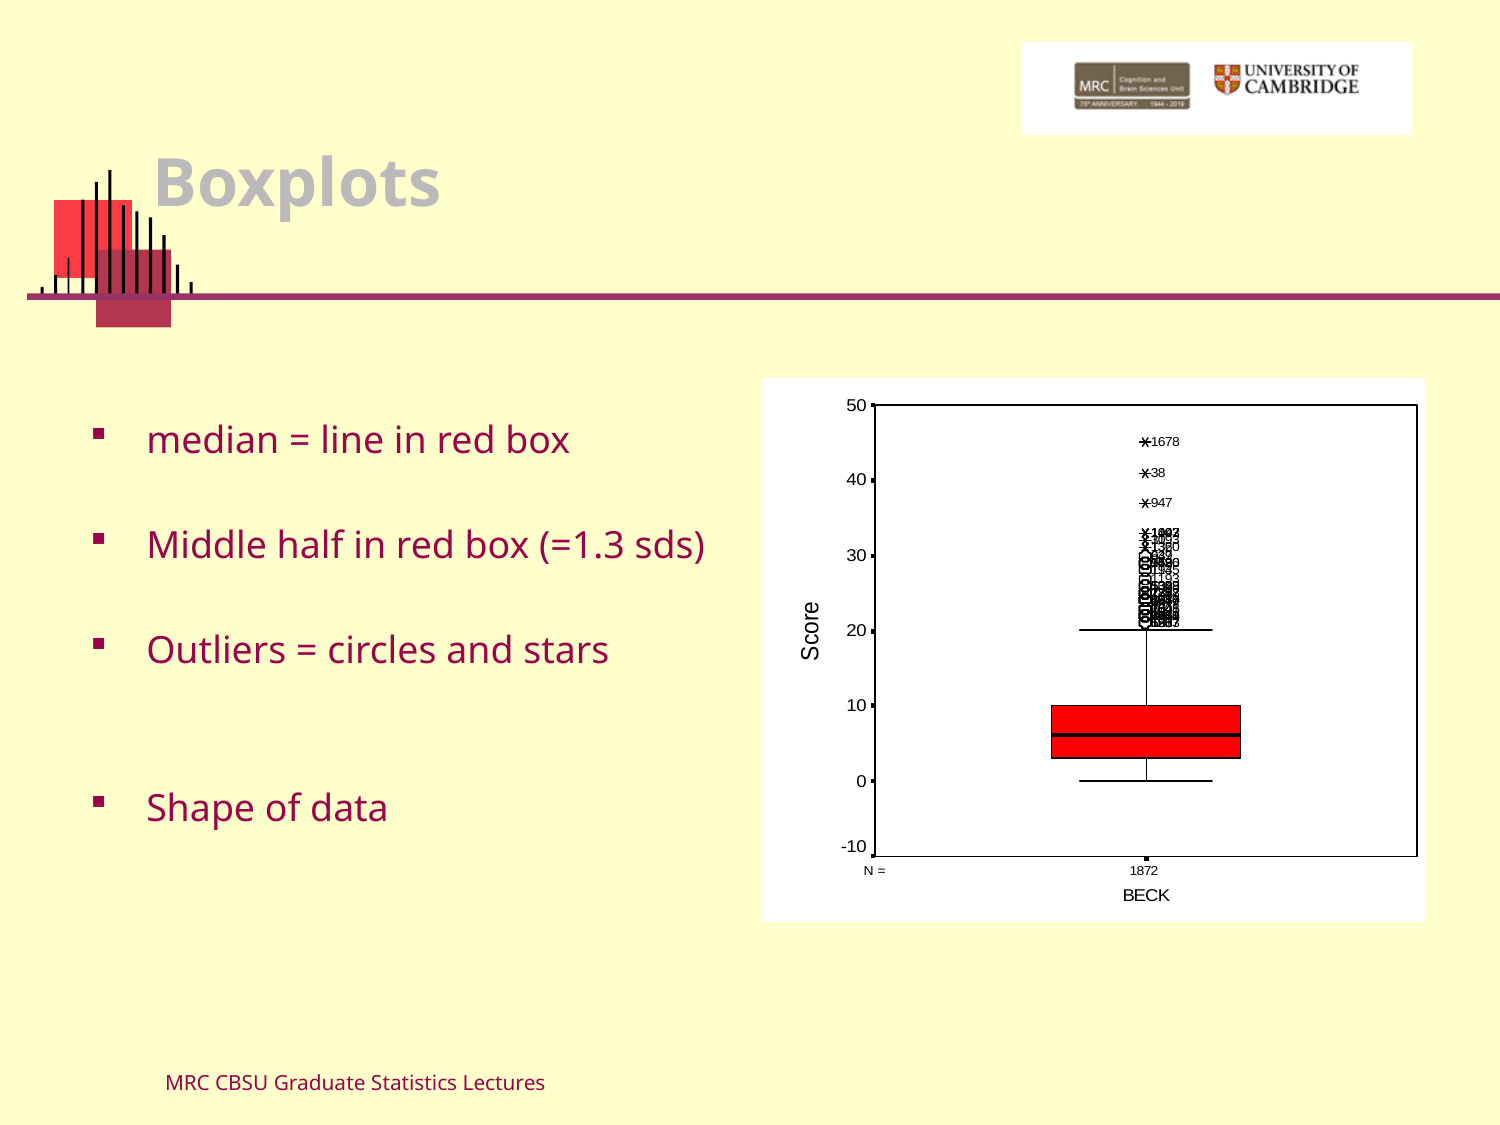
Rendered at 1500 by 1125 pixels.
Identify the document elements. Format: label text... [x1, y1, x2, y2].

picture [1021, 42, 1412, 135]
footer MRC CBSU Graduate Statistics Lectures [149, 1062, 988, 1101]
list median = line in red box Middle half in red box (=1.3 sds) Outliers = circles and stars Shape of data [75, 262, 738, 1038]
title Boxplots [137, 137, 988, 233]
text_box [762, 377, 1426, 923]
